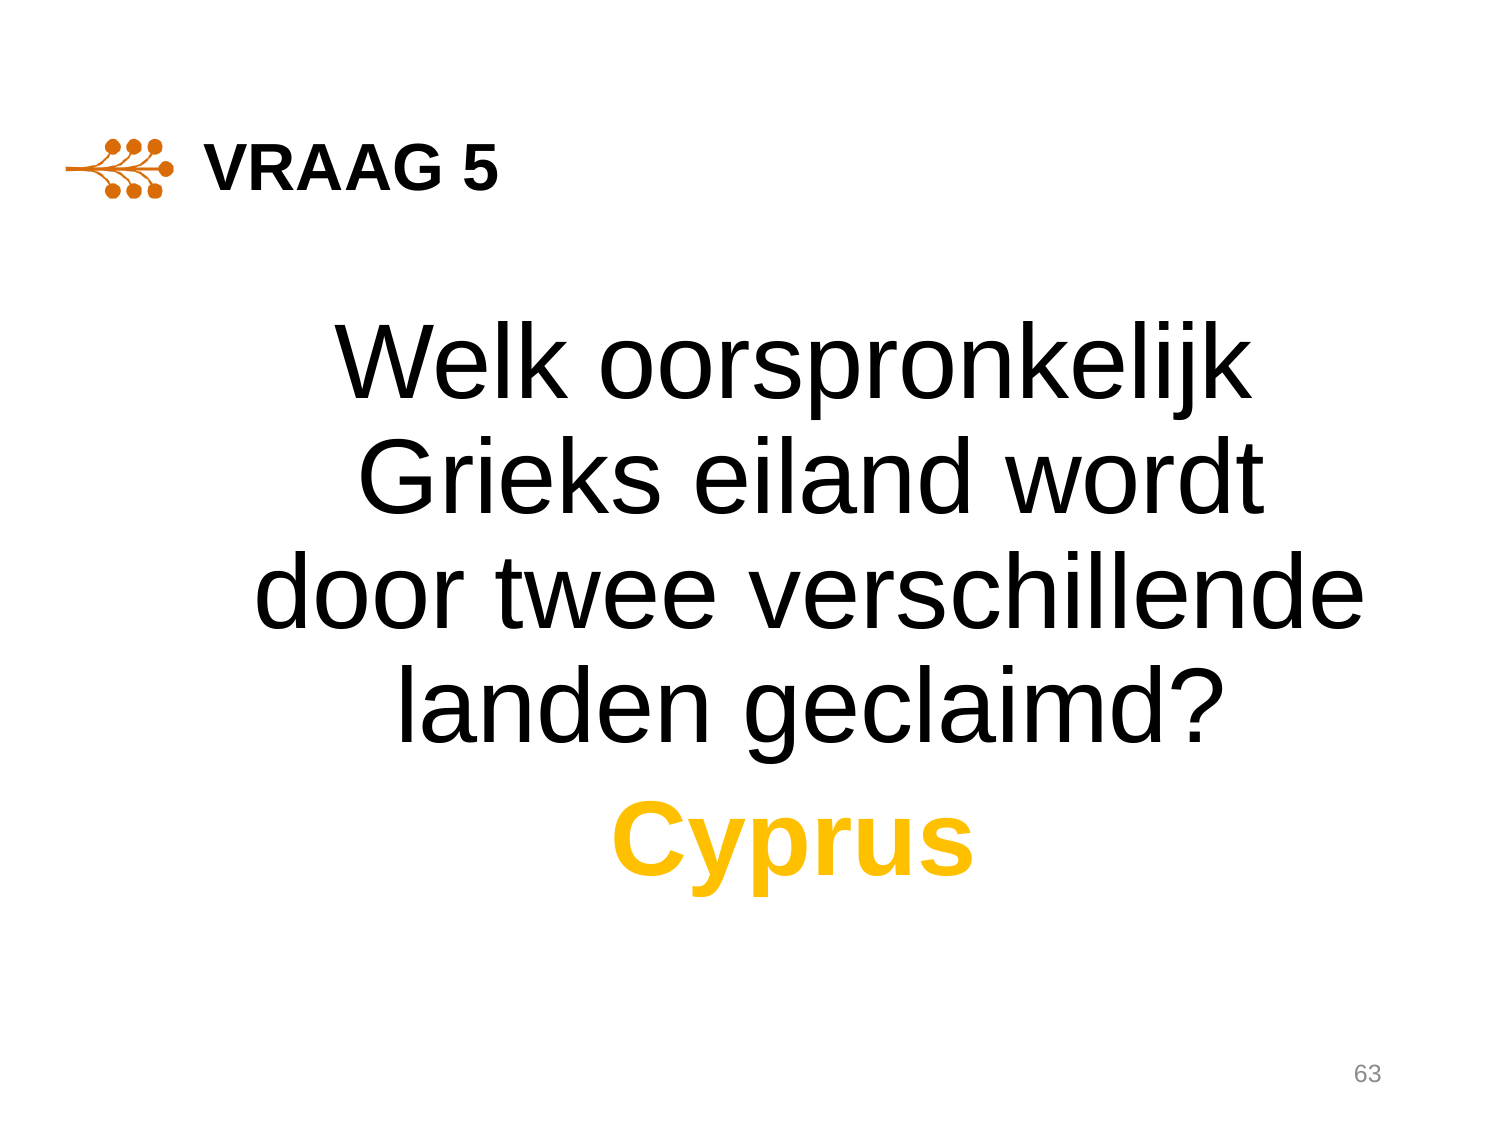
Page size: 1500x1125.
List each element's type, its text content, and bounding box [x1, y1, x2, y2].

slide_number 63 [1059, 1042, 1397, 1103]
picture [65, 138, 174, 199]
title Vraag 5 [188, 59, 1397, 278]
list Welk oorspronkelijk Grieks eiland wordt door twee verschillende landen geclaimd? Cyprus [190, 299, 1397, 1014]
